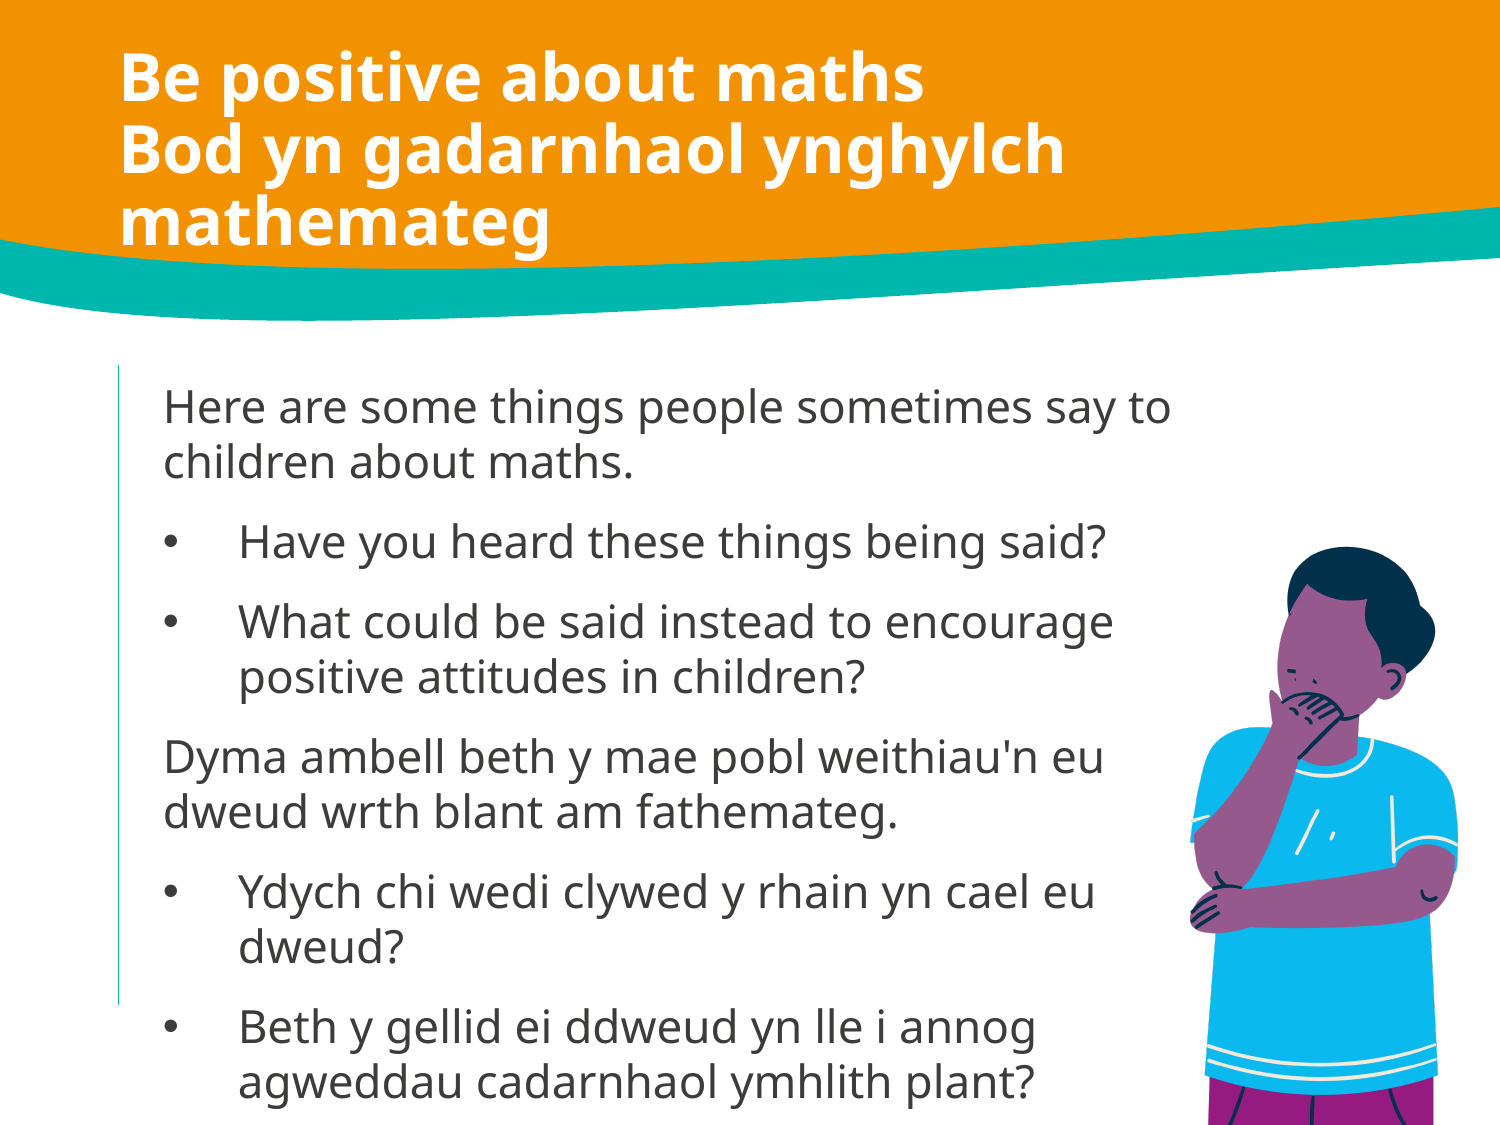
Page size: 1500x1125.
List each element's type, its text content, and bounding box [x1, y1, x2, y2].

text_box Here are some things people sometimes say to children about maths. Have you heard these things being said? What could be said instead to encourage positive attitudes in children? Dyma ambell beth y mae pobl weithiau'n eu dweud wrth blant am fathemateg. Ydych chi wedi clywed y rhain yn cael eu dweud? Beth y gellid ei ddweud yn lle i annog agweddau cadarnhaol ymhlith plant? [148, 370, 1254, 1116]
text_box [1159, 539, 1459, 1125]
list Be positive about maths Bod yn gadarnhaol ynghylch mathemateg [103, 36, 1397, 227]
